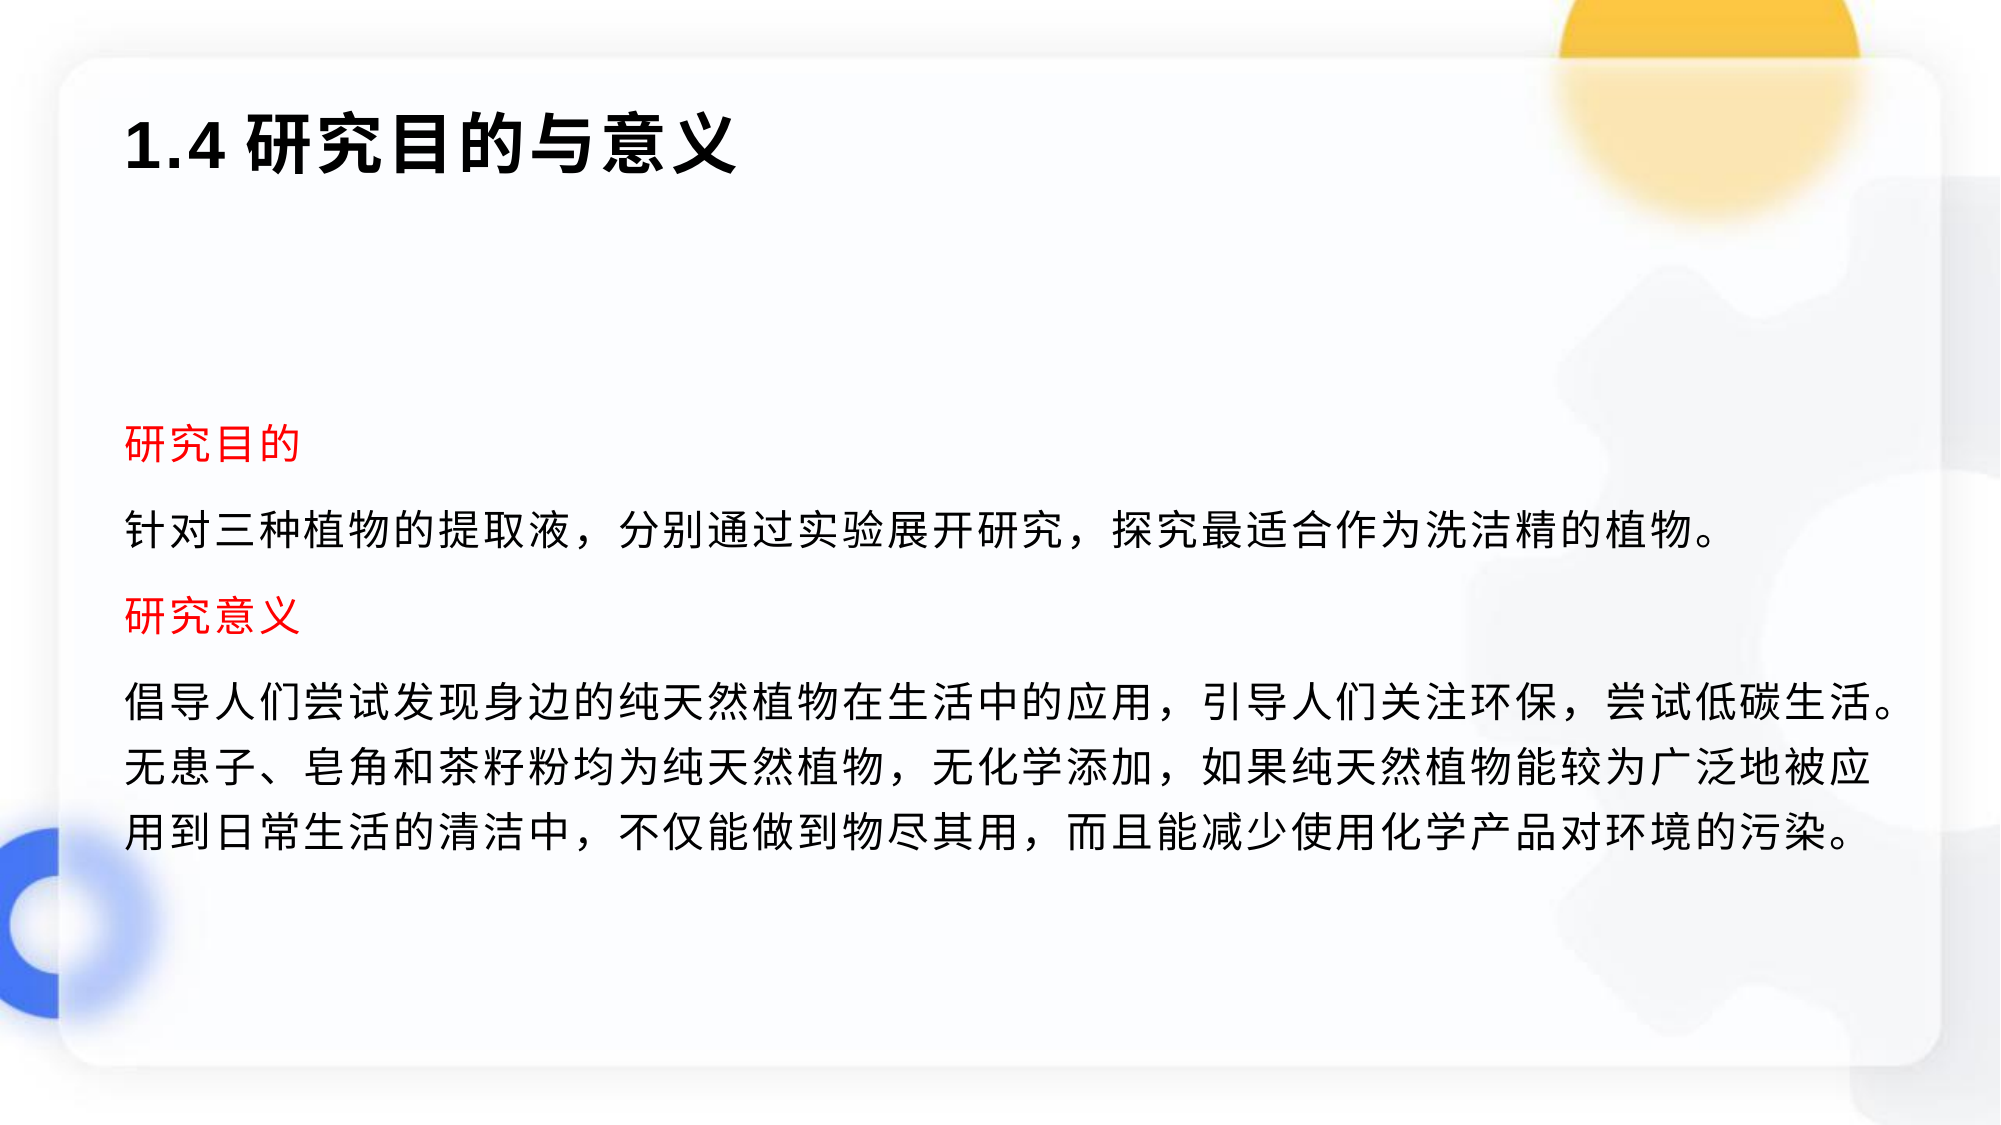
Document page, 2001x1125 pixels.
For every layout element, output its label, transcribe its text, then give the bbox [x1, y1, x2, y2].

list 研究目的 针对三种植物的提取液，分别通过实验展开研究，探究最适合作为洗洁精的植物。 研究意义 倡导人们尝试发现身边的纯天然植物在生活中的应用，引导人们关注环保，尝试低碳生活。无患子、皂角和茶籽粉均为纯天然植物，无化学添加，如果纯天然植物能较为广泛地被应用到日常生活的清洁中，不仅能做到物尽其用，而且能减少使用化学产品对环境的污染。 [109, 218, 1891, 1041]
title 1.4研究目的与意义 [109, 106, 1891, 179]
picture [0, 0, 2000, 1125]
